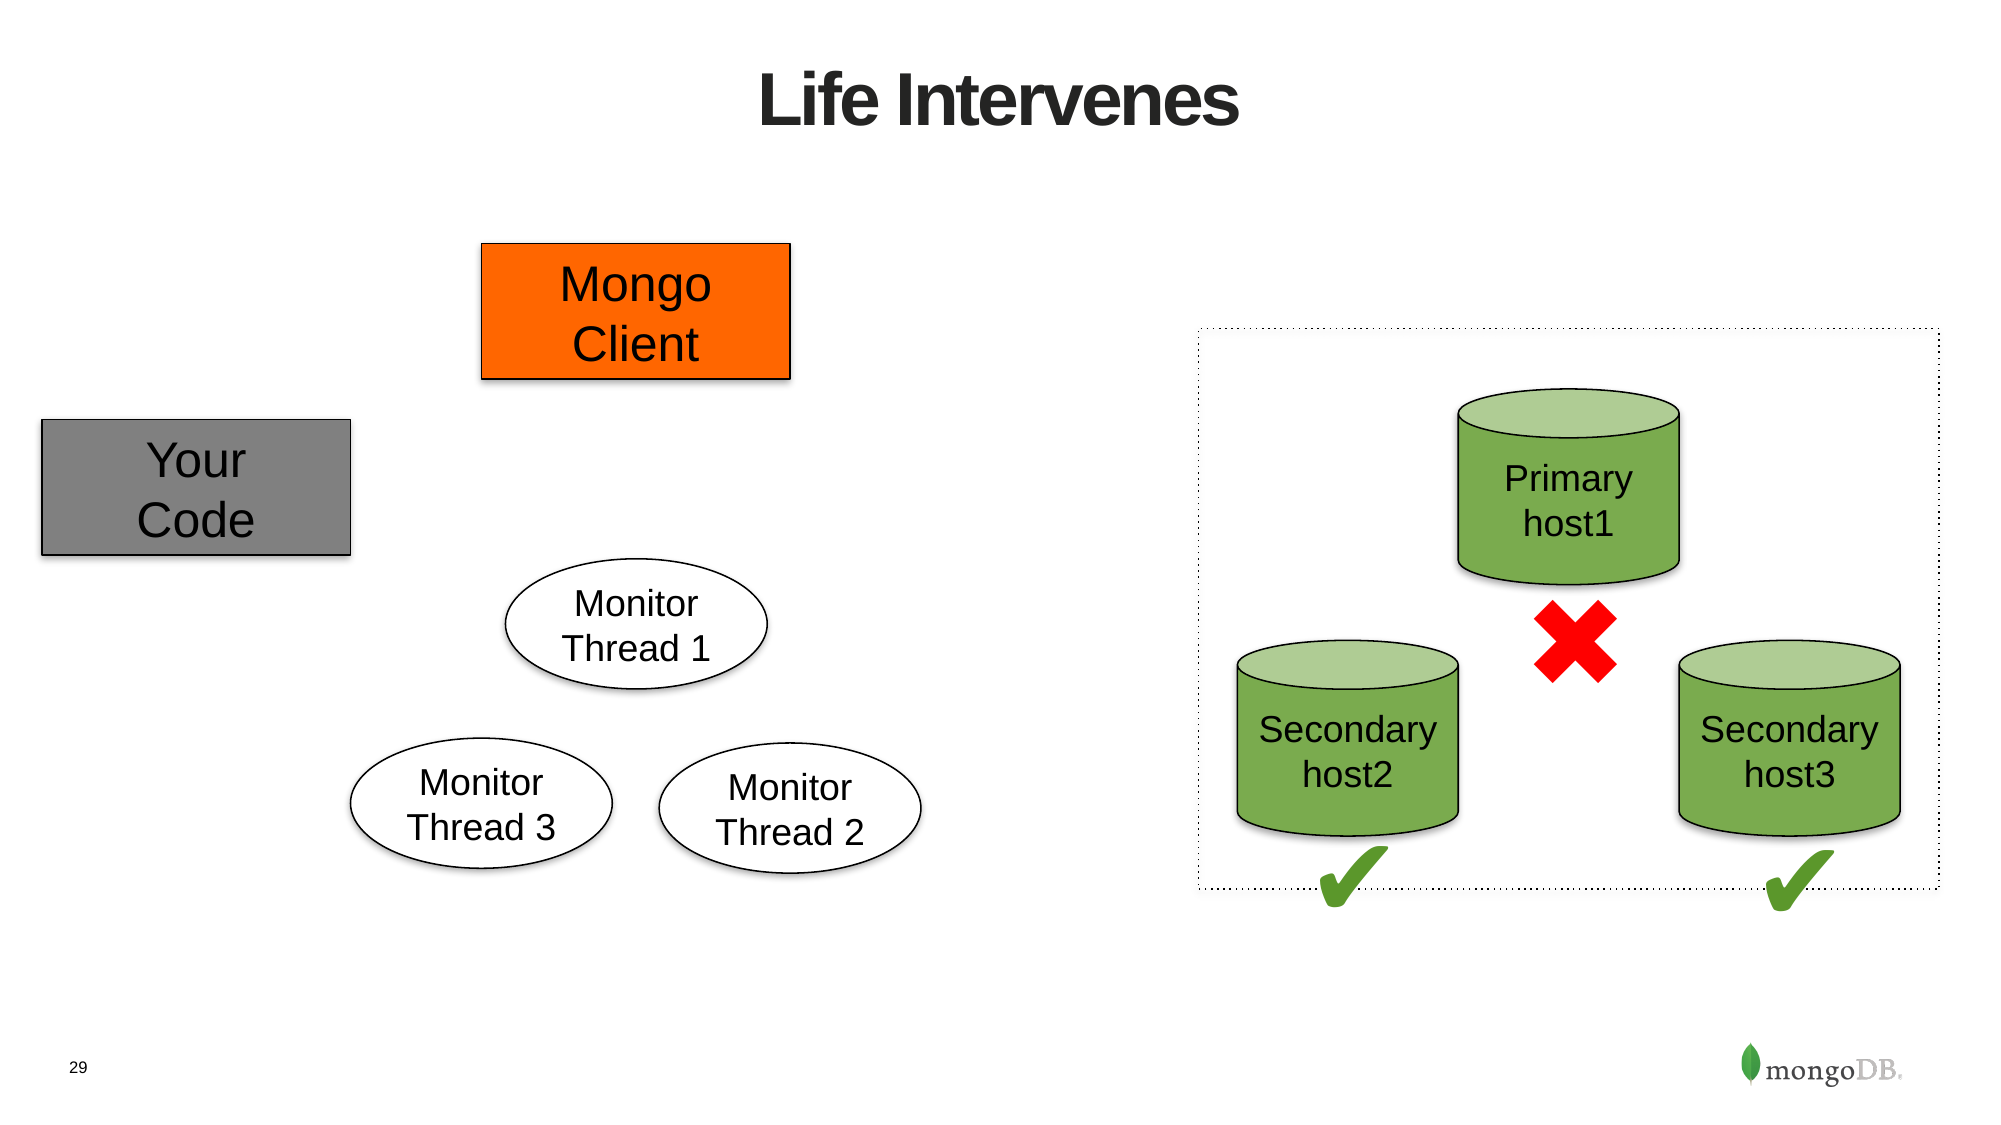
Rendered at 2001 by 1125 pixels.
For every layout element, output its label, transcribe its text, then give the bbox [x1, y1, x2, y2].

text_box Monitor Thread 3 [349, 737, 614, 870]
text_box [1198, 328, 1940, 890]
text_box Monitor Thread 2 [658, 742, 922, 874]
text_box Monitor Thread 1 [504, 558, 769, 690]
text_box ✔ [1739, 898, 1847, 951]
title Life Intervenes [99, 1, 1900, 190]
text_box Your Code [41, 419, 351, 556]
text_box Mongo Client [481, 243, 791, 380]
text_box ✔ [1292, 898, 1400, 948]
